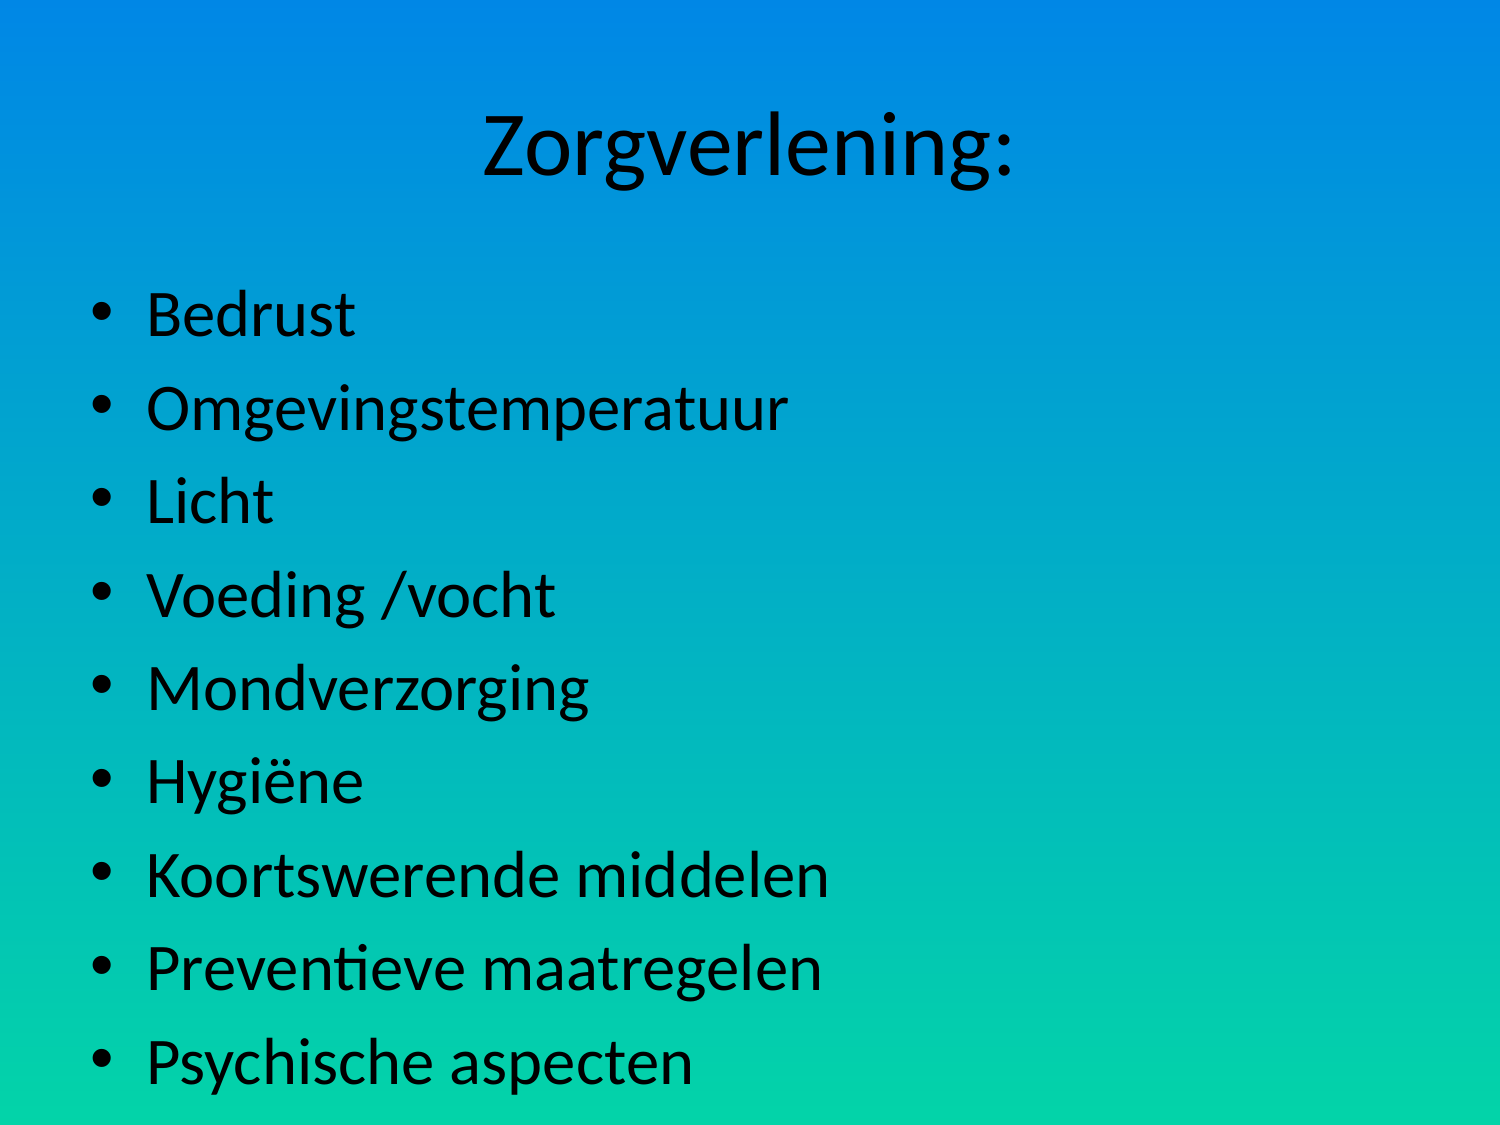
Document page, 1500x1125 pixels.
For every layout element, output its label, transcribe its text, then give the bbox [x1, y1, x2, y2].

list Bedrust Omgevingstemperatuur Licht Voeding /vocht Mondverzorging Hygiëne Koortswerende middelen Preventieve maatregelen Psychische aspecten [75, 262, 1425, 1125]
title Zorgverlening: [75, 45, 1425, 233]
